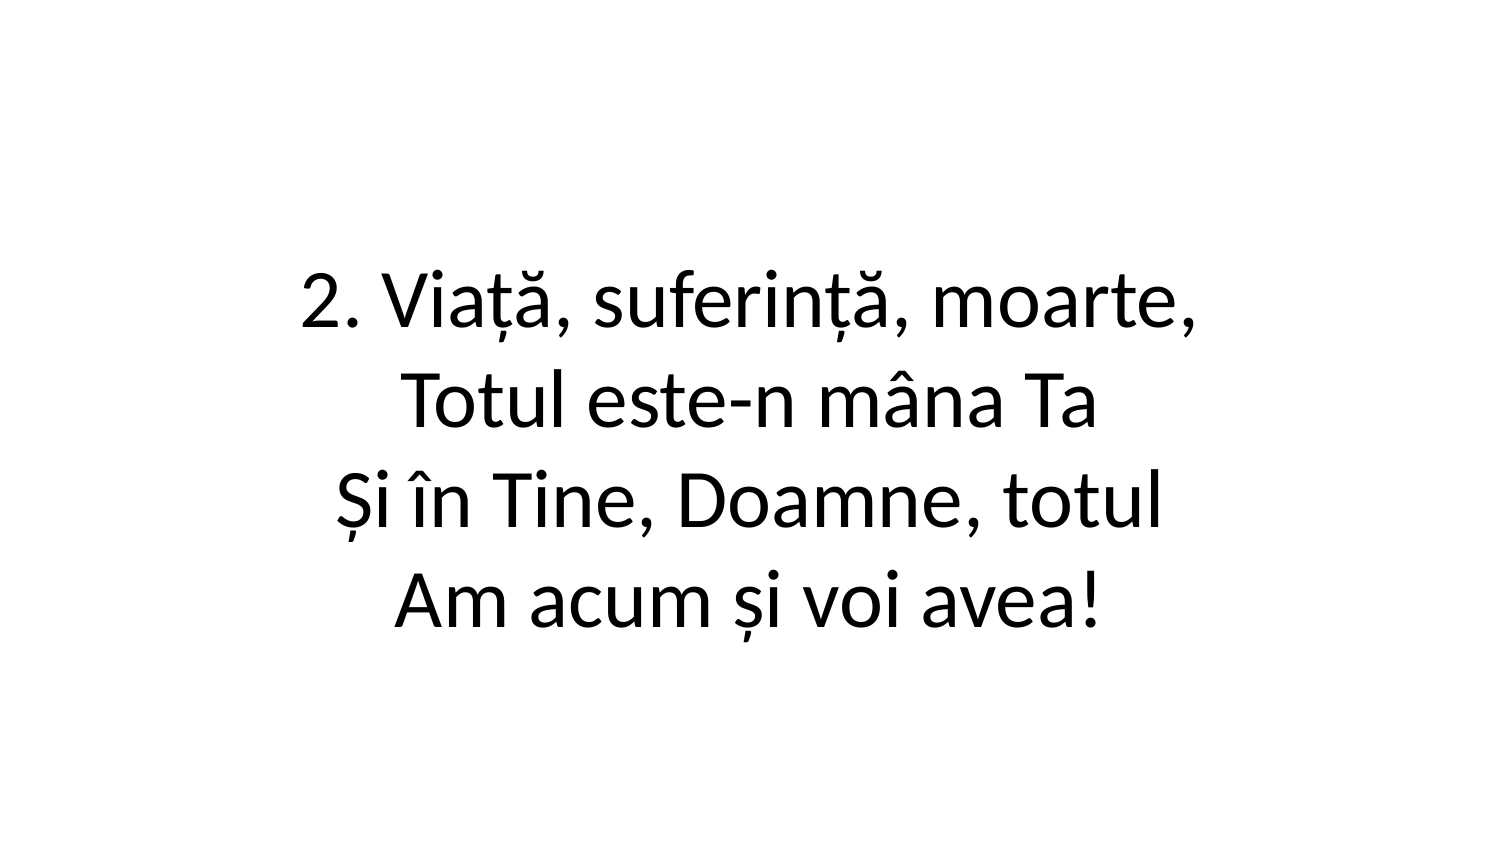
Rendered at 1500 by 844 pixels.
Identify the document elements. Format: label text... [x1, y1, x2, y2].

text_box 2. Viață, suferință, moarte, Totul este-n mâna Ta Și în Tine, Doamne, totul Am acum și voi avea! [284, 192, 1216, 652]
